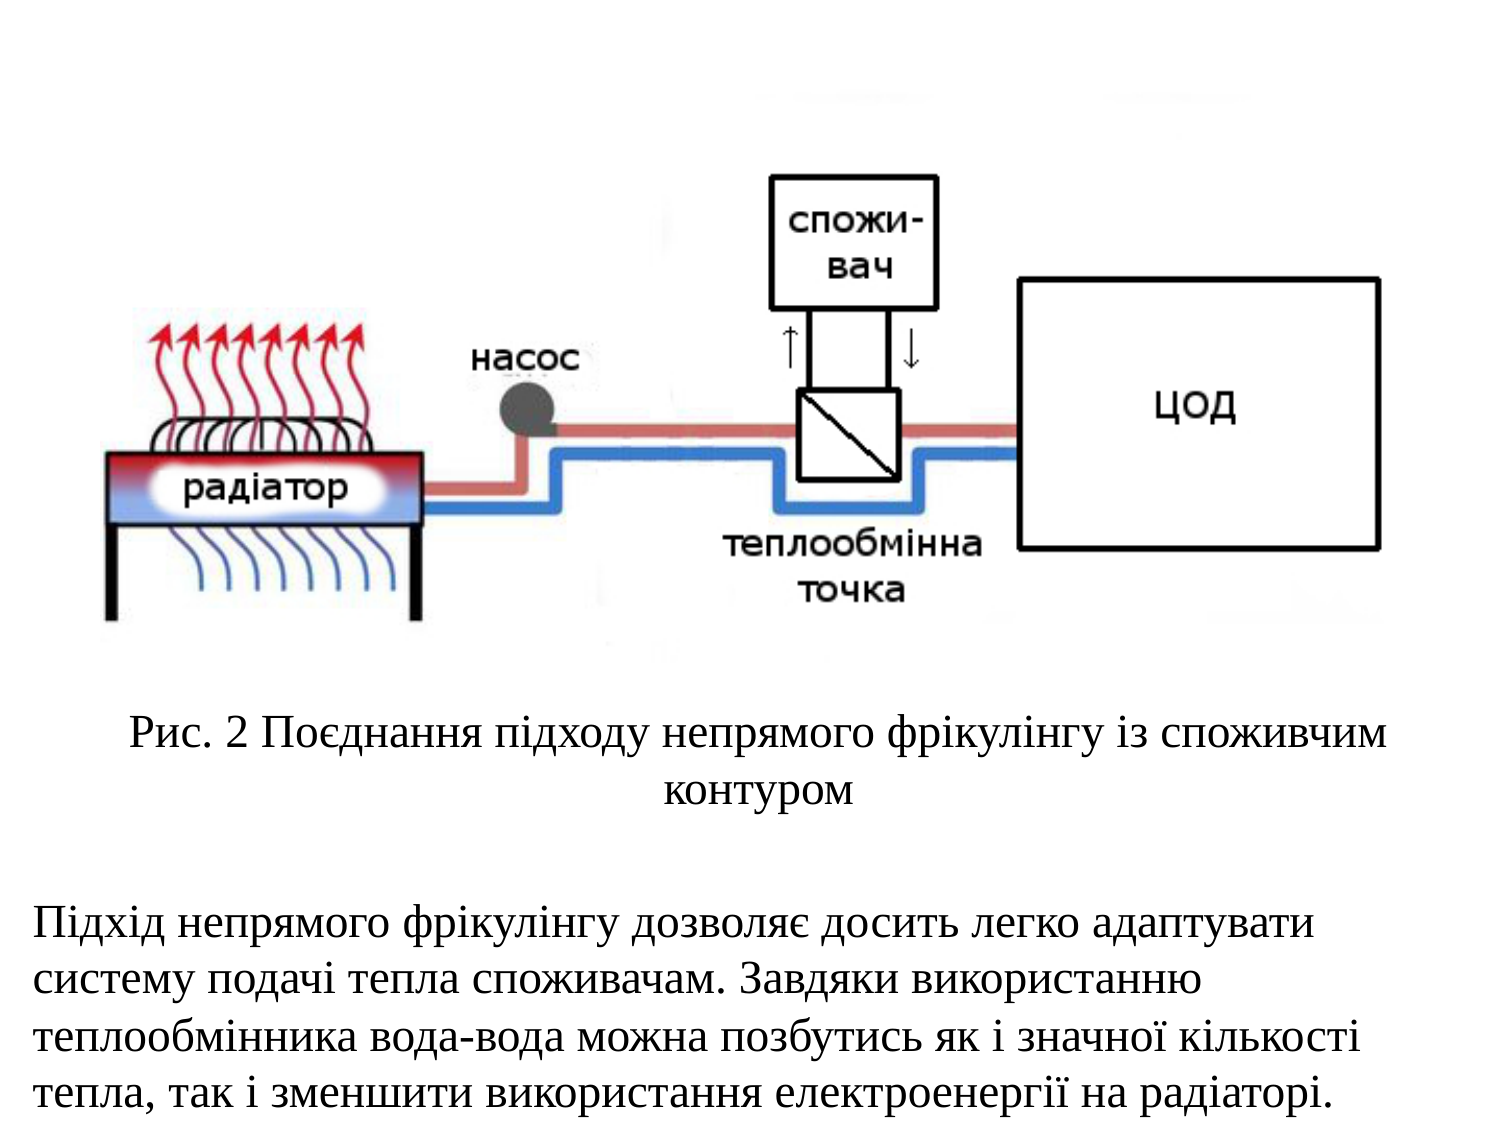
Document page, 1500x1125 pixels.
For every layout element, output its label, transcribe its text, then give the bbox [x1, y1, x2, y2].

list Рис. 2 Поєднання підходу непрямого фрікулінгу із споживчим контуром Підхід непрямого фрікулінгу дозволяє досить легко адаптувати систему подачі тепла споживачам. Завдяки використанню теплообмінника вода-вода можна позбутись як і значної кількості тепла, так і зменшити використання електроенергії на радіаторі. [17, 692, 1500, 1125]
picture [100, 89, 1384, 664]
